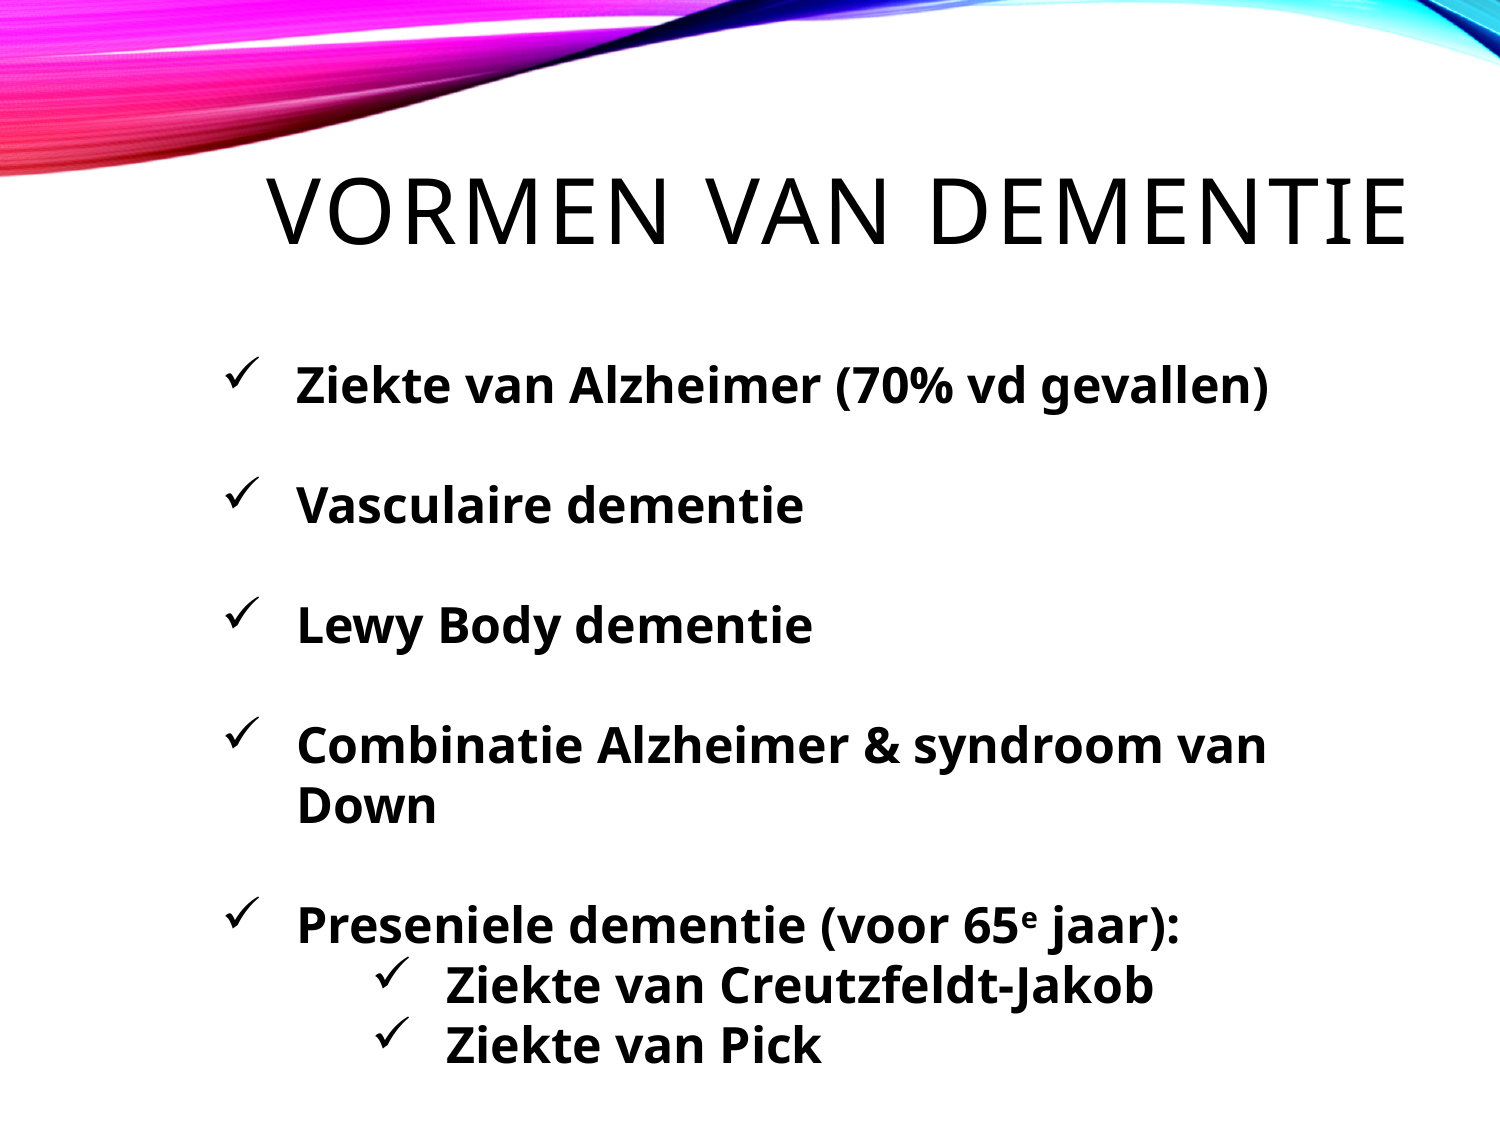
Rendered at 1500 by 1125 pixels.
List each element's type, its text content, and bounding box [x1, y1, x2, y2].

text_box Vormen van dementie [177, 113, 1500, 303]
text_box Ziekte van Alzheimer (70% vd gevallen) Vasculaire dementie Lewy Body dementie Combinatie Alzheimer & syndroom van Down Preseniele dementie (voor 65e jaar): Ziekte van Creutzfeldt-Jakob Ziekte van Pick [206, 303, 1381, 1081]
picture [0, 0, 1500, 178]
